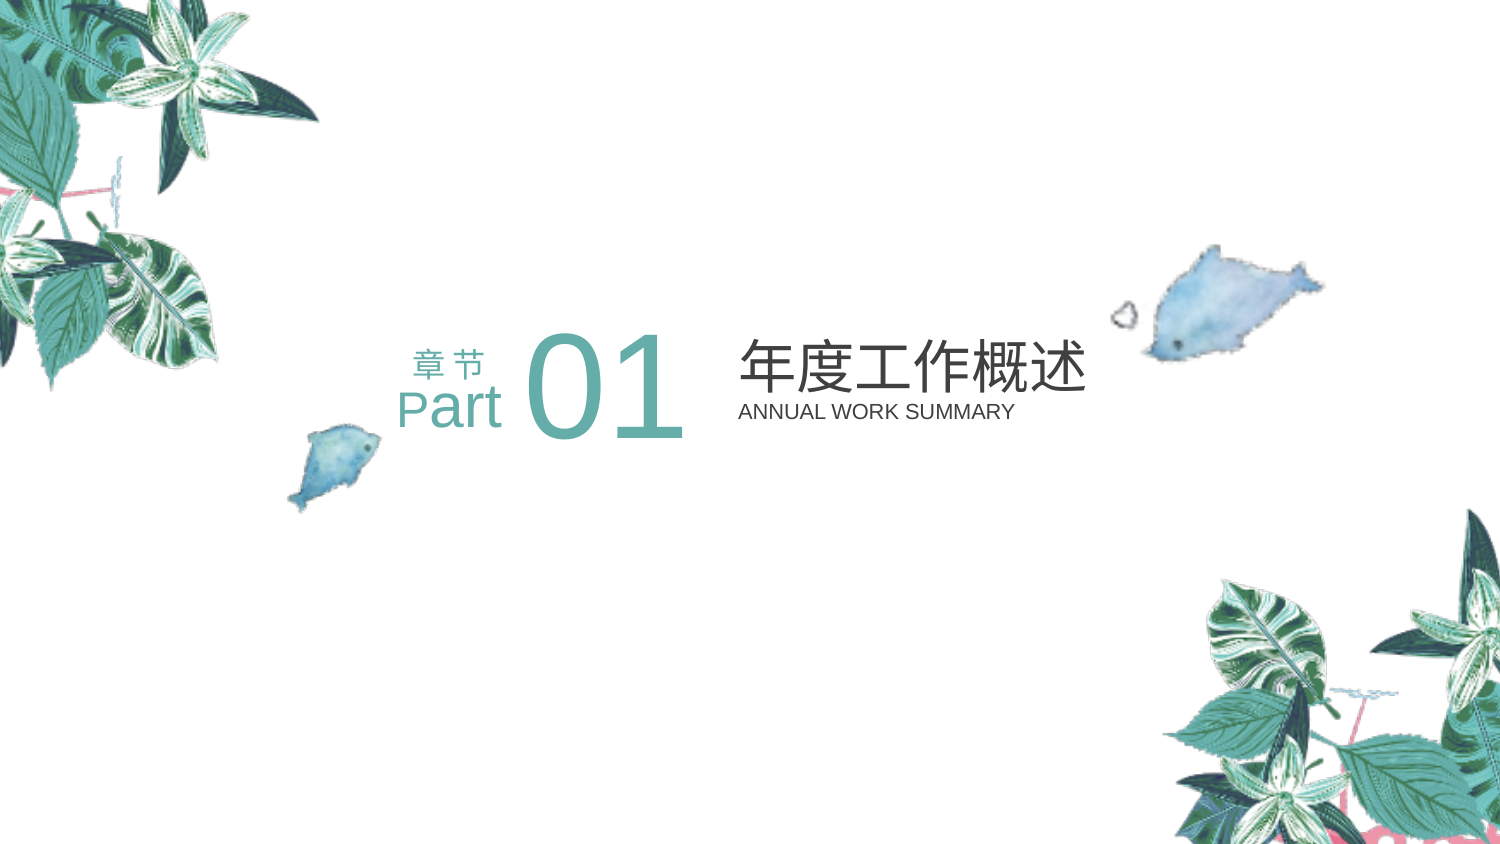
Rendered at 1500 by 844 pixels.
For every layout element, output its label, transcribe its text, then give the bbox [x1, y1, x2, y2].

text_box 01 [523, 288, 691, 470]
picture [1074, 165, 1349, 439]
picture [1033, 382, 1500, 844]
picture [0, 0, 444, 528]
text_box 章 节 [411, 344, 487, 385]
text_box 年度工作概述 ANNUAL WORK SUMMARY [738, 338, 1169, 425]
text_box Part [395, 364, 503, 440]
